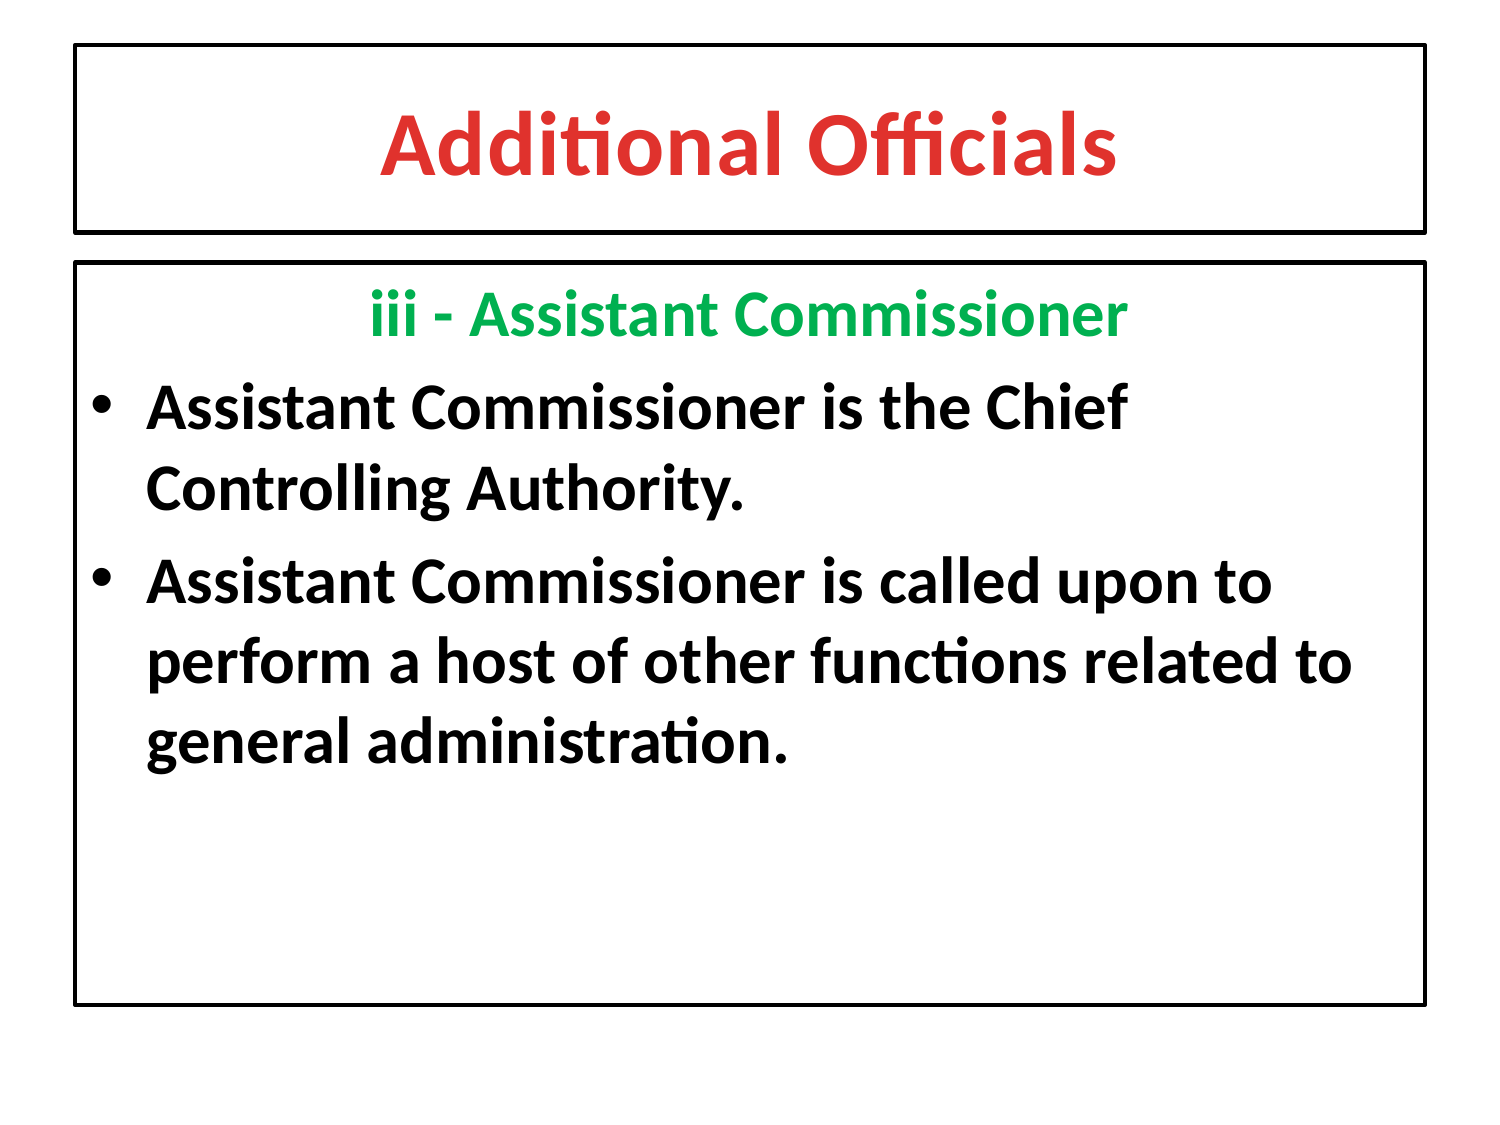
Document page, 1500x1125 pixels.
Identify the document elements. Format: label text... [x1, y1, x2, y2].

list iii - Assistant Commissioner Assistant Commissioner is the Chief Controlling Authority. Assistant Commissioner is called upon to perform a host of other functions related to general administration. [73, 260, 1427, 1007]
title Additional Officials [73, 43, 1427, 235]
